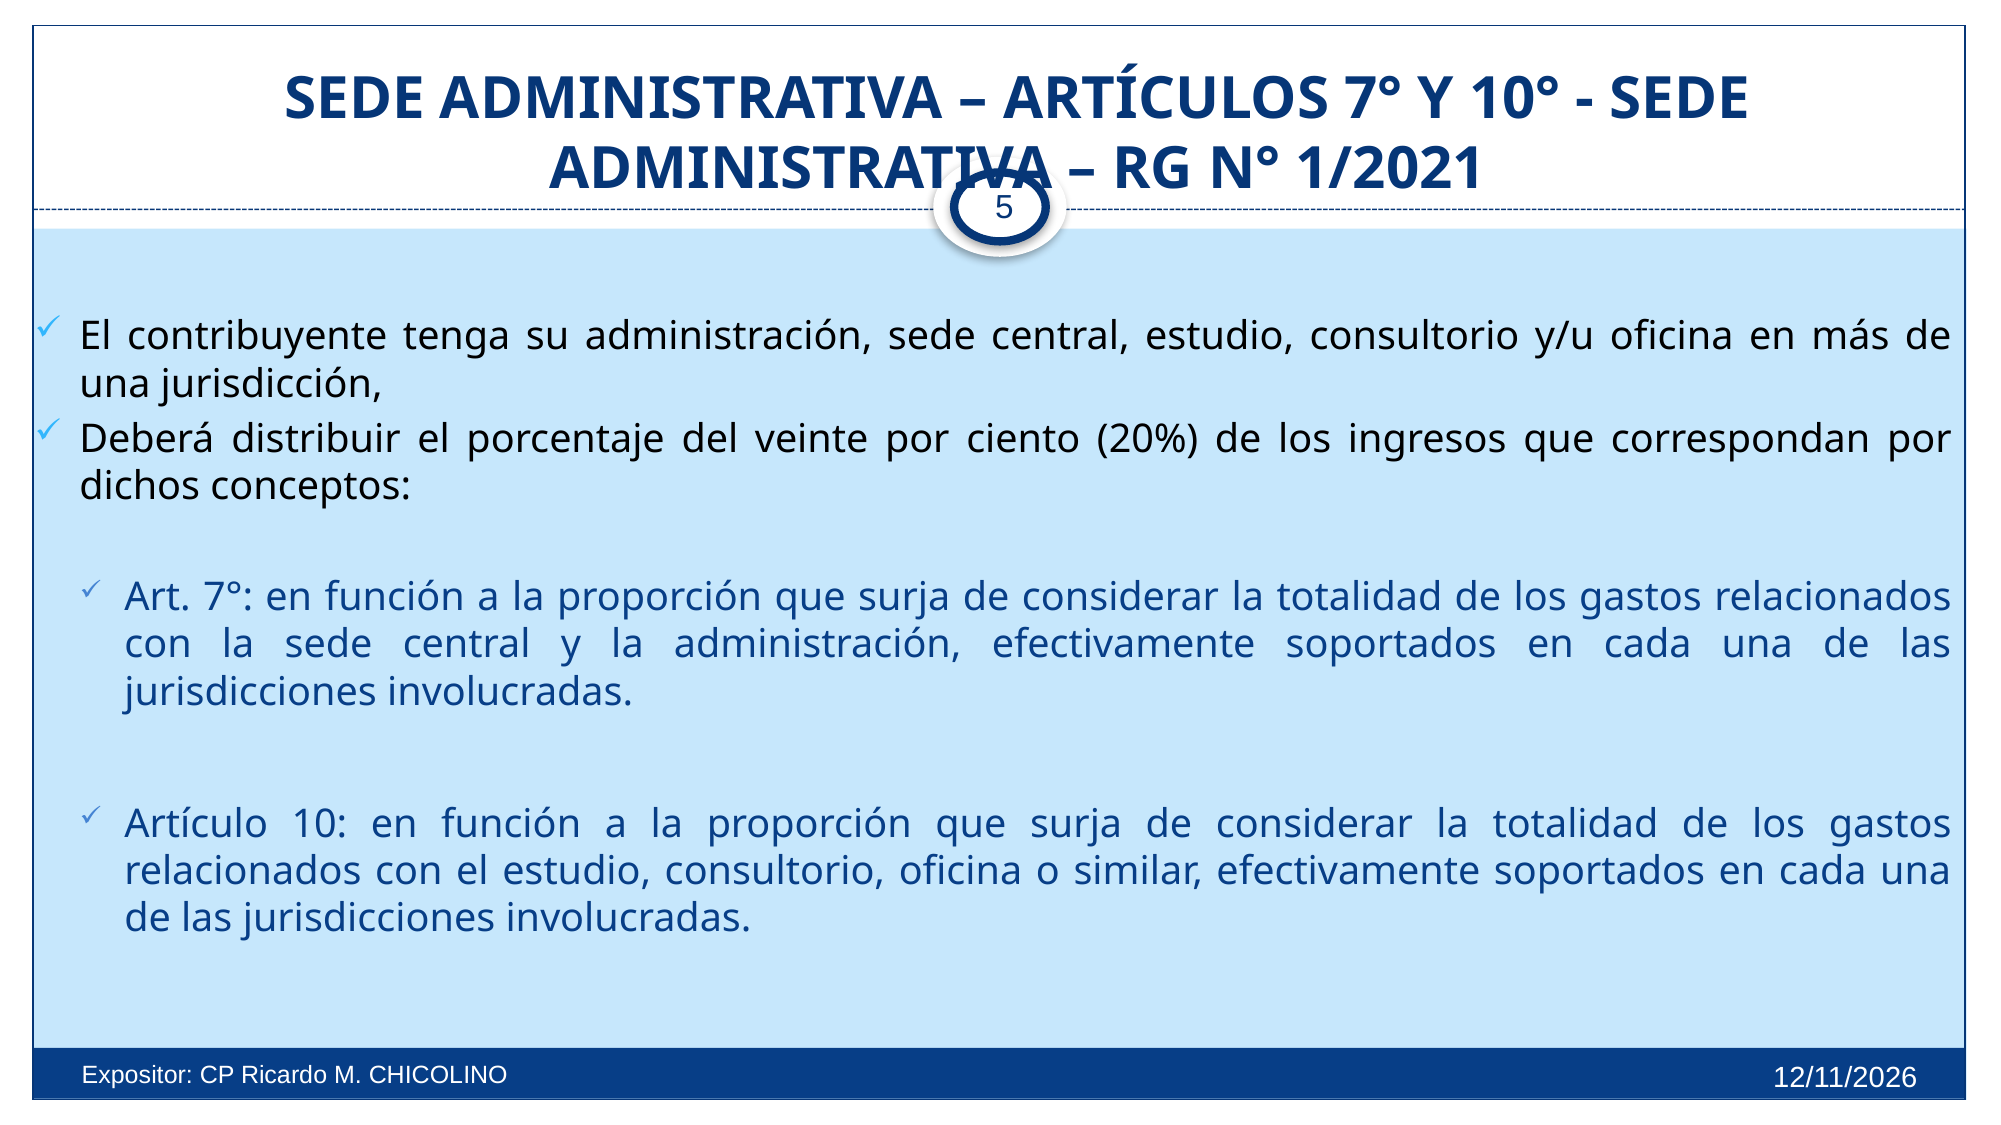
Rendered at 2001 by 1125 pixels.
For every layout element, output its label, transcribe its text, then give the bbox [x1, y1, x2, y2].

list El contribuyente tenga su administración, sede central, estudio, consultorio y/u oficina en más de una jurisdicción, Deberá distribuir el porcentaje del veinte por ciento (20%) de los ingresos que correspondan por dichos conceptos: Art. 7°: en función a la proporción que surja de considerar la totalidad de los gastos relacionados con la sede central y la administración, efectivamente soportados en cada una de las jurisdicciones involucradas. Artículo 10: en función a la proporción que surja de considerar la totalidad de los gastos relacionados con el estudio, consultorio, oficina o similar, efectivamente soportados en cada una de las jurisdicciones involucradas. [19, 302, 1969, 1005]
footer Expositor: CP Ricardo M. CHICOLINO [66, 1051, 850, 1112]
title SEDE ADMINISTRATIVA – ARTÍCULOS 7° Y 10° - SEDE ADMINISTRATIVA – RG N° 1/2021 [55, 30, 1981, 209]
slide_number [1266, 1050, 1933, 1111]
slide_number 5 [954, 168, 1055, 241]
